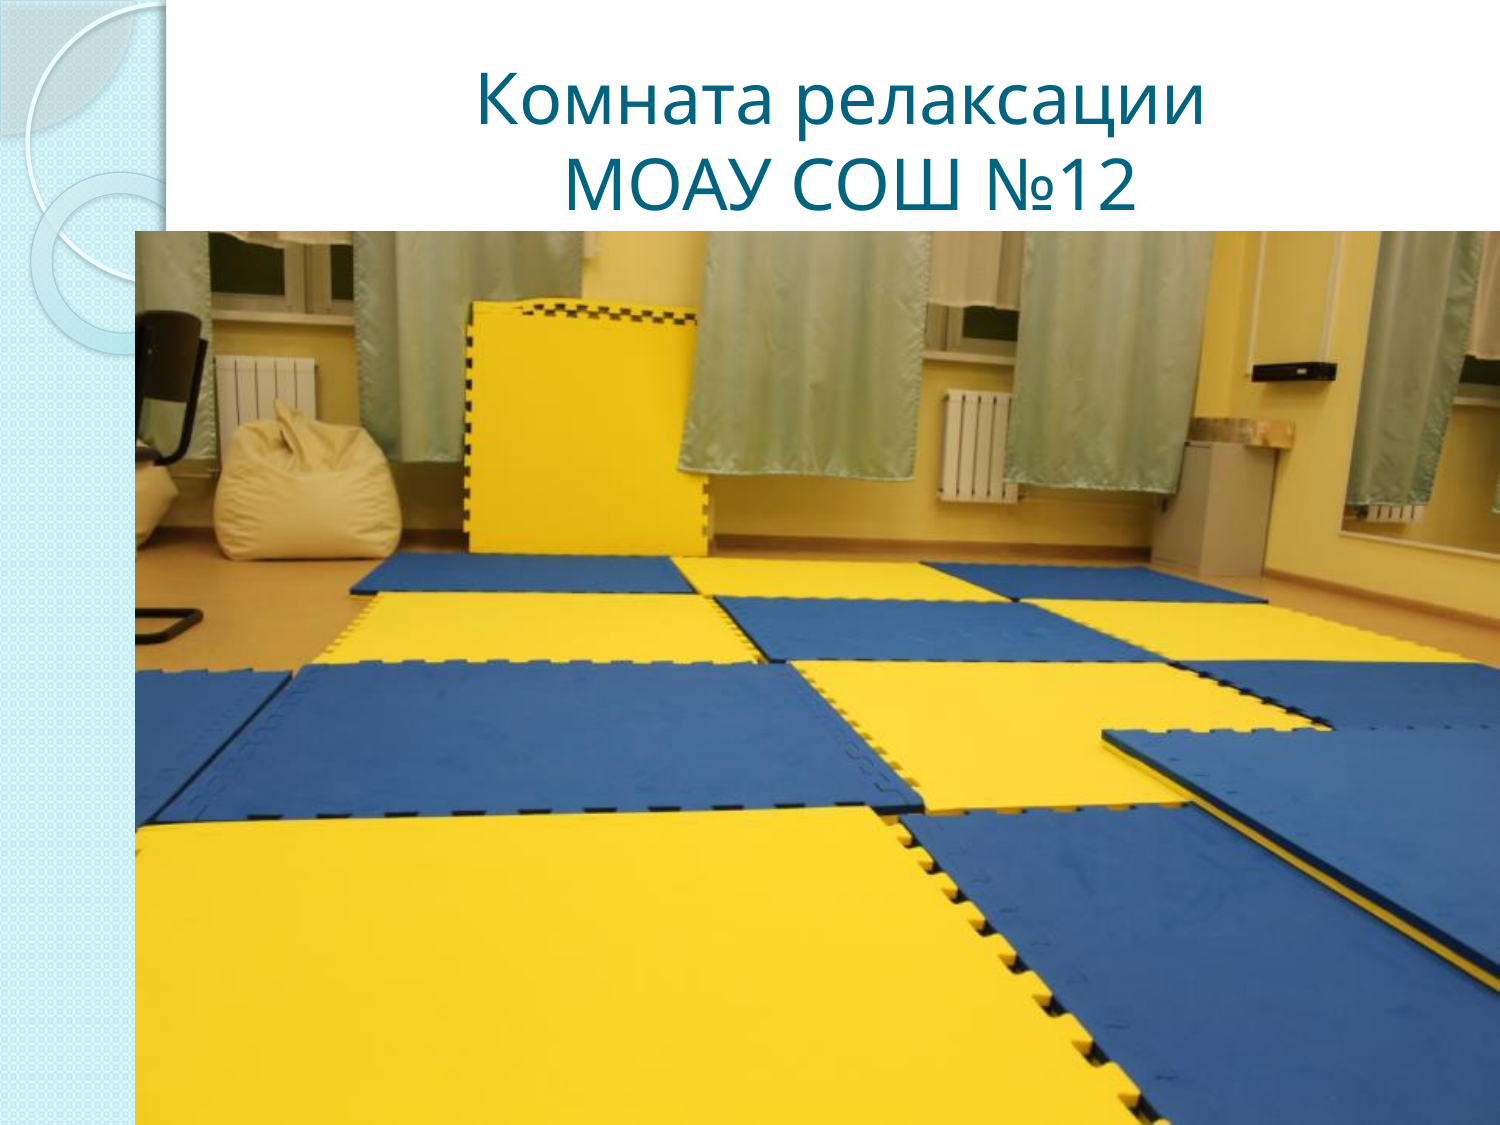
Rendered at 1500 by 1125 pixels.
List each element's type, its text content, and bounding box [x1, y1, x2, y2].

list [135, 231, 1500, 1125]
title Комната релаксации МОАУ СОШ №12 [235, 45, 1466, 228]
